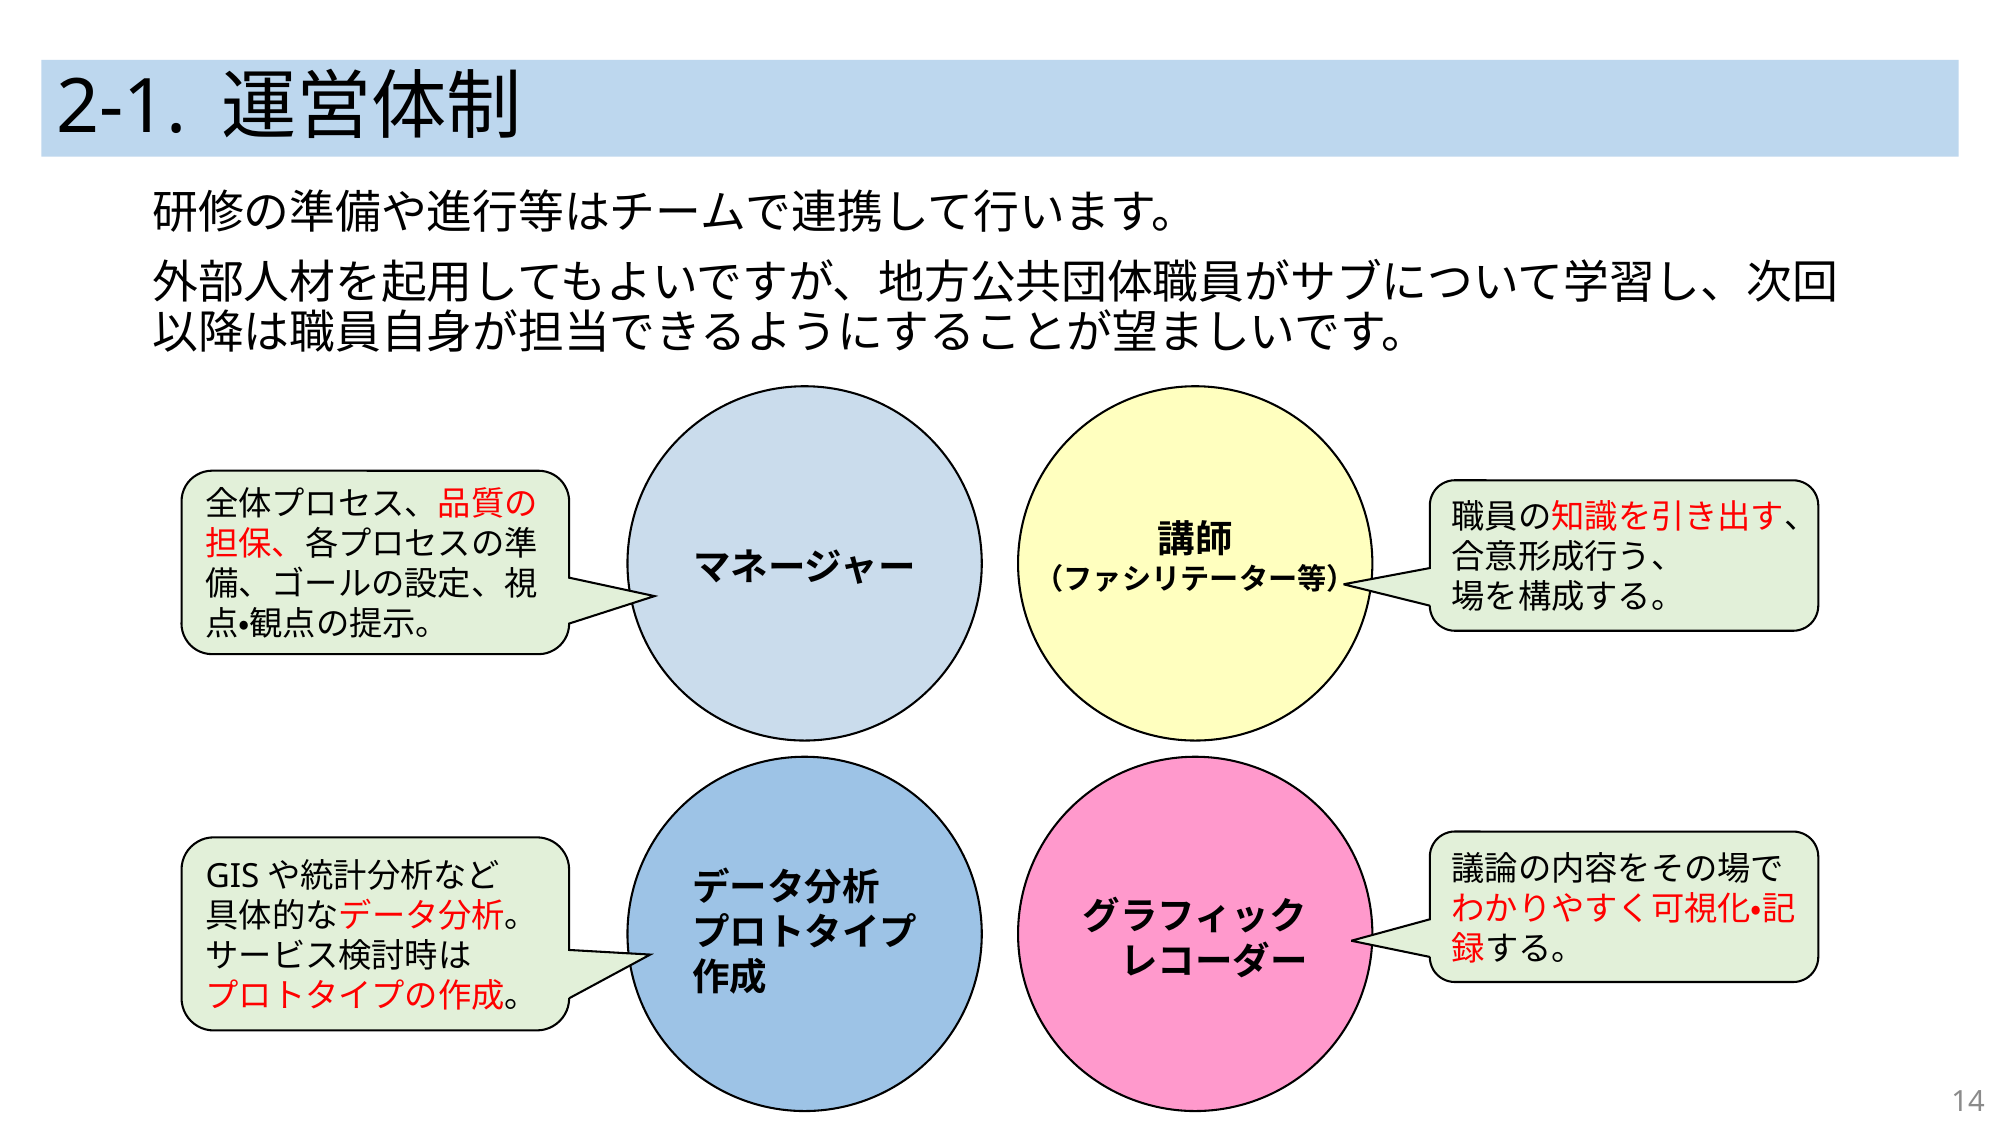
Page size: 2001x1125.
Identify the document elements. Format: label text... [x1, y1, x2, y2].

text_box 全体プロセス、品質の担保、各プロセスの準備、ゴールの設定、視点・観点の提示。 [180, 469, 627, 656]
text_box 議論の内容をその場でわかりやすく可視化・記録する。 [1373, 830, 1820, 984]
slide_number 14 [1550, 1071, 2000, 1125]
text_box 職員の知識を引き出す、合意形成行う、 場を構成する。 [1373, 479, 1820, 632]
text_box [627, 386, 1373, 1112]
text_box GISや統計分析など 具体的なデータ分析。 サービス検討時は プロトタイプの作成。 [180, 836, 627, 1032]
title 2-1. 運営体制 [41, 59, 1959, 157]
list 研修の準備や進行等はチームで連携して行います。 外部人材を起用してもよいですが、地方公共団体職員がサブについて学習し、次回以降は職員自身が担当できるようにすることが望ましいです。 [137, 181, 1863, 1014]
